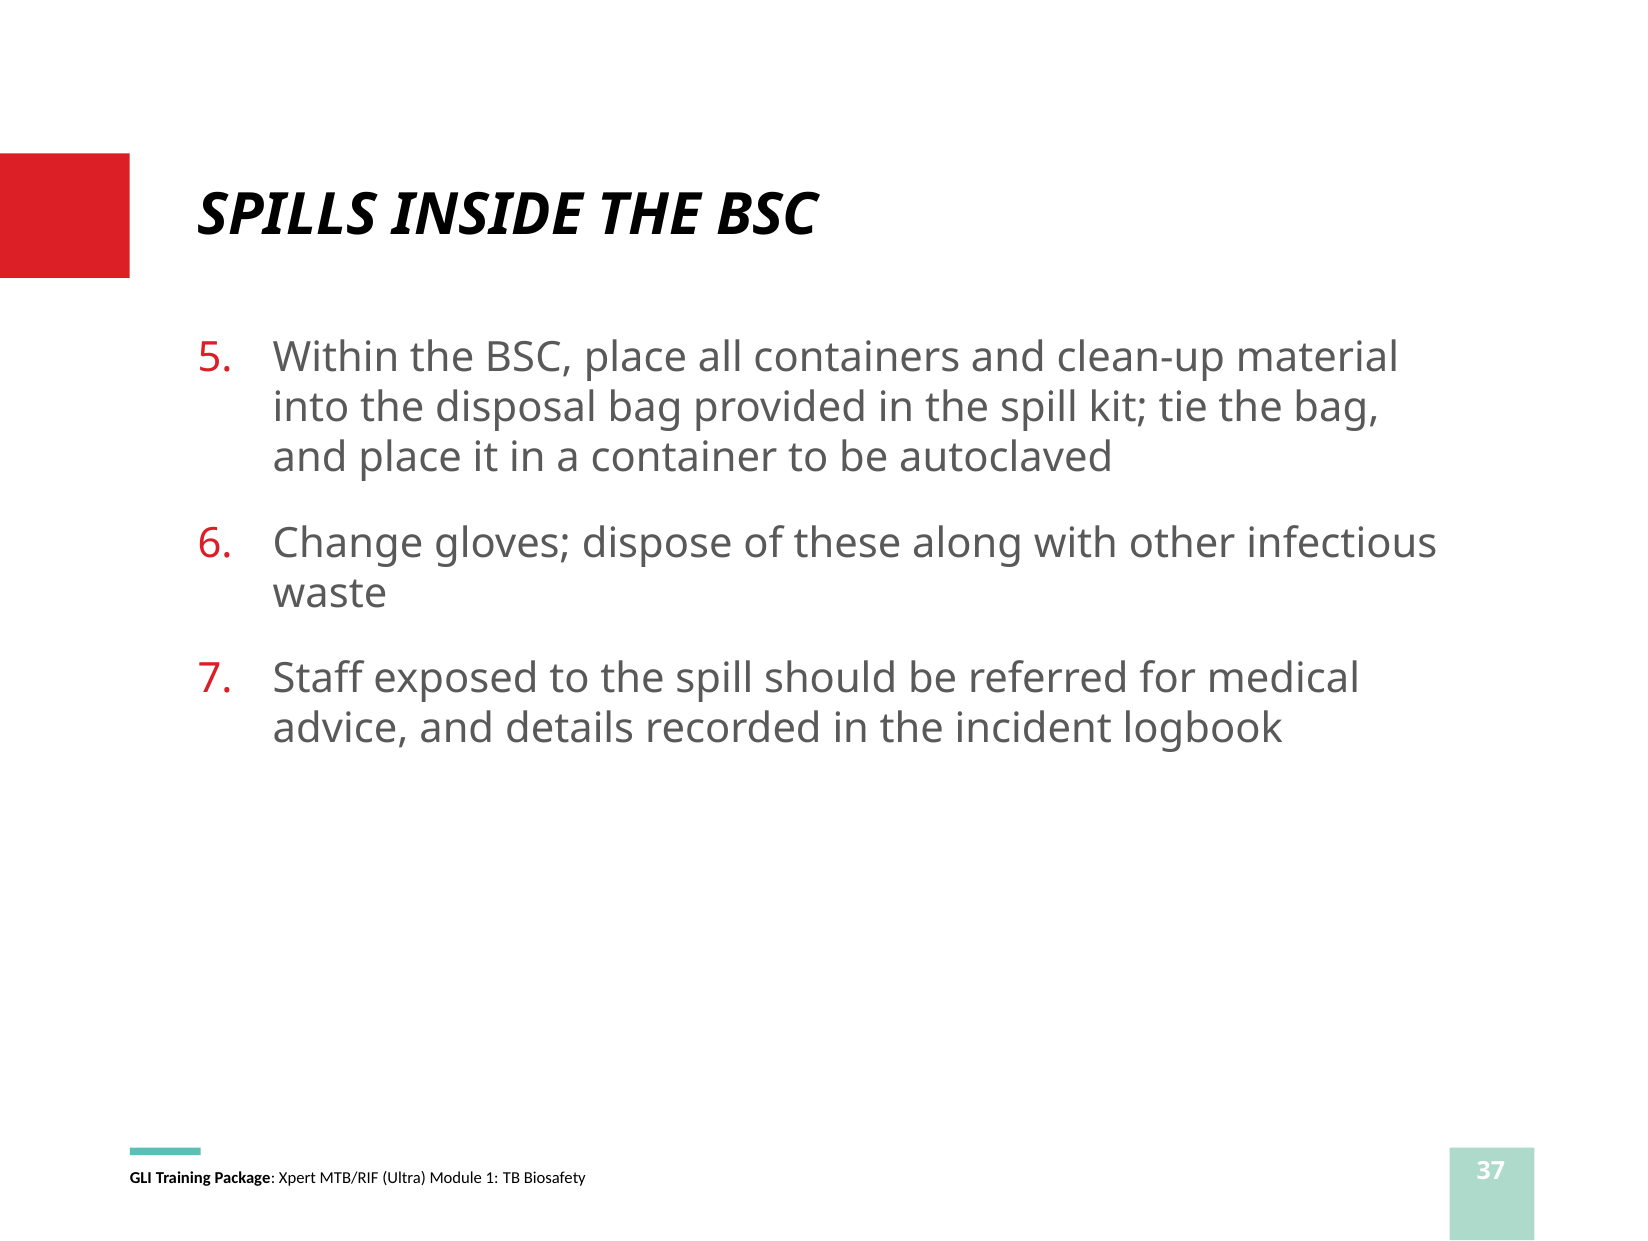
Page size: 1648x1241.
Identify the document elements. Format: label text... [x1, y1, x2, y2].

list Within the BSC, place all containers and clean-up material into the disposal bag provided in the spill kit; tie the bag, and place it in a container to be autoclaved Change gloves; dispose of these along with other infectious waste Staff exposed to the spill should be referred for medical advice, and details recorded in the incident logbook [197, 330, 1450, 1087]
title SPILLS INSIDE THE BSC [197, 153, 1450, 278]
